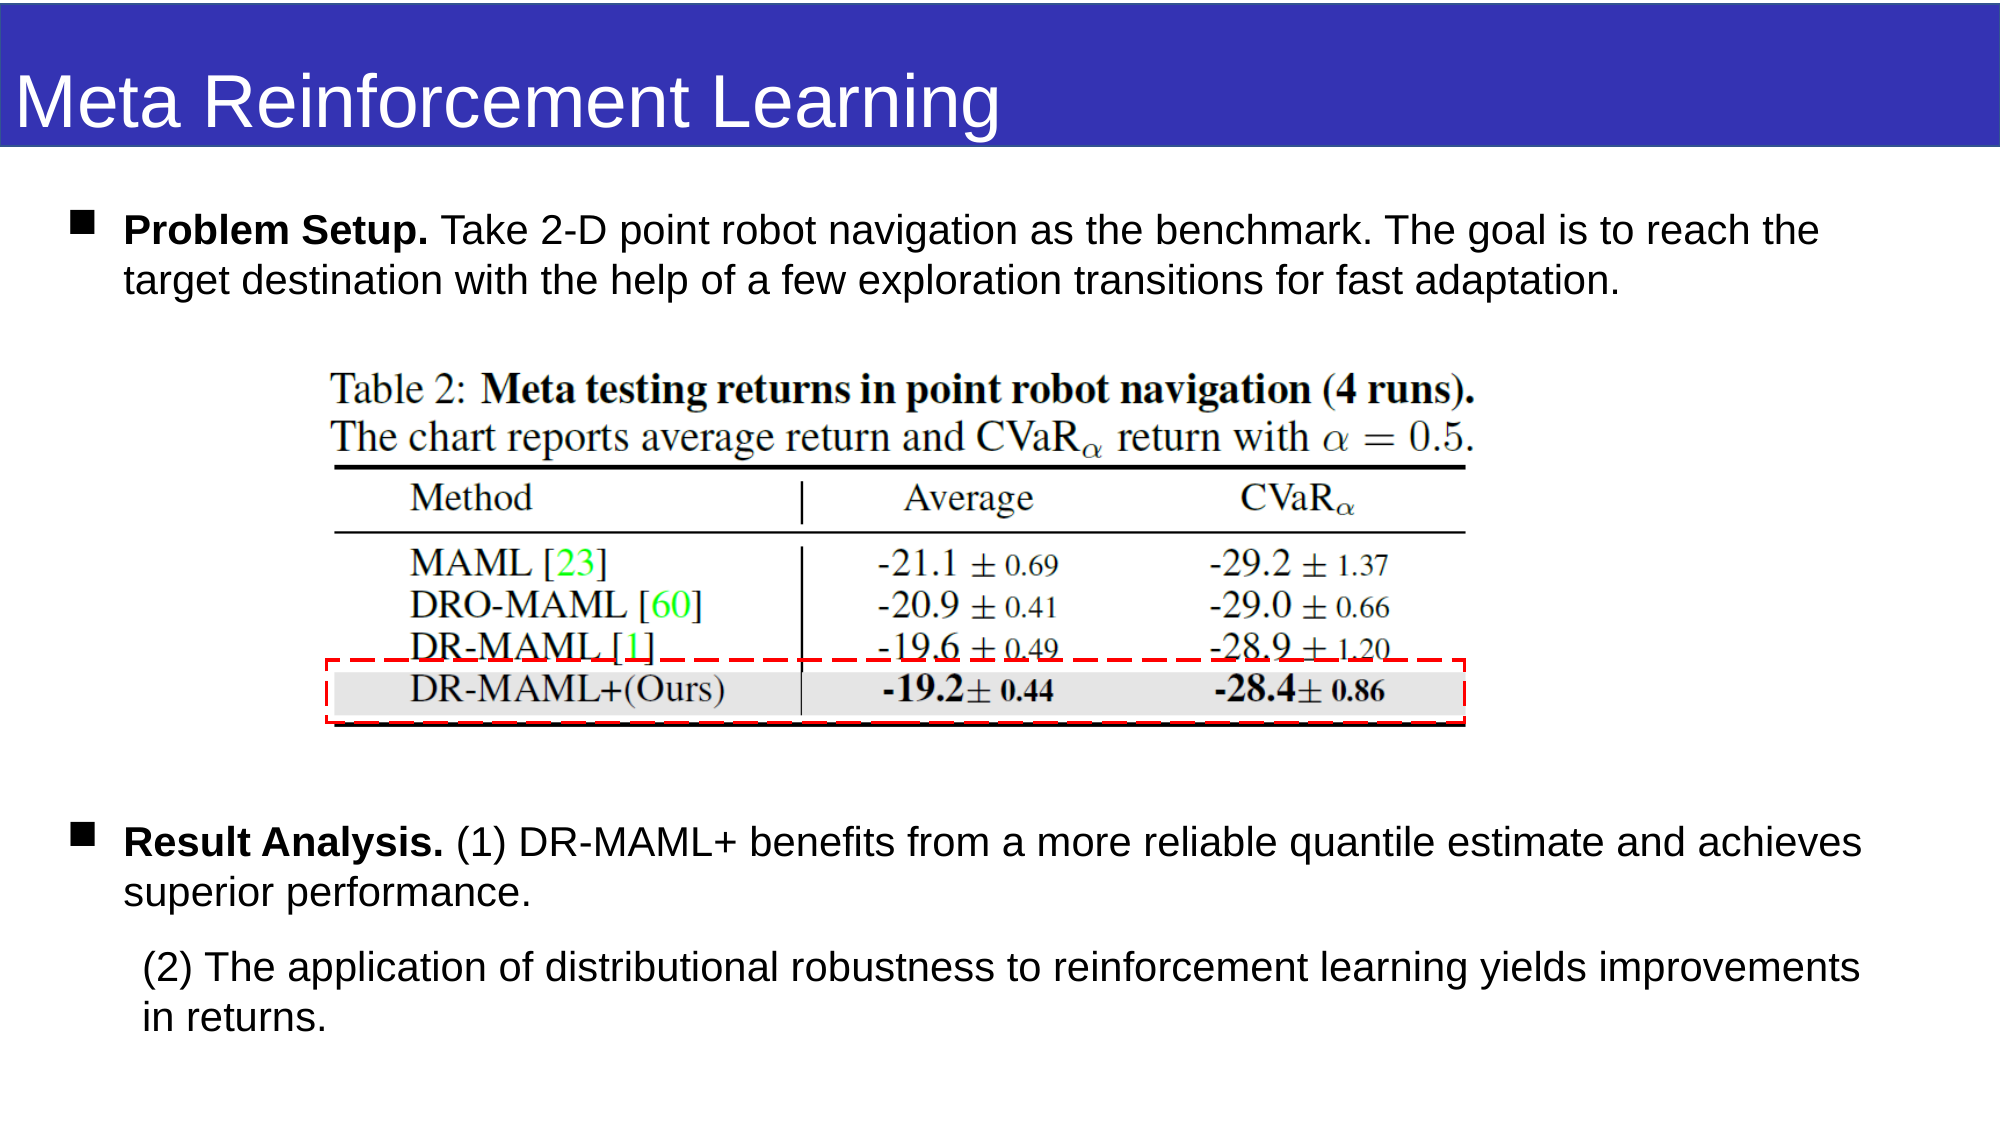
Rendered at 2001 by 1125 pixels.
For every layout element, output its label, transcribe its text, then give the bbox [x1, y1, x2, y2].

text_box Problem Setup. Take 2-D point robot navigation as the benchmark. The goal is to reach the target destination with the help of a few exploration transitions for fast adaptation. [52, 195, 1894, 310]
text_box Result Analysis. (1) DR-MAML+ benefits from a more reliable quantile estimate and achieves superior performance. (2) The application of distributional robustness to reinforcement learning yields improvements in returns. [52, 807, 1913, 1047]
text_box Meta Reinforcement Learning [0, 3, 2000, 147]
picture [302, 359, 1490, 734]
